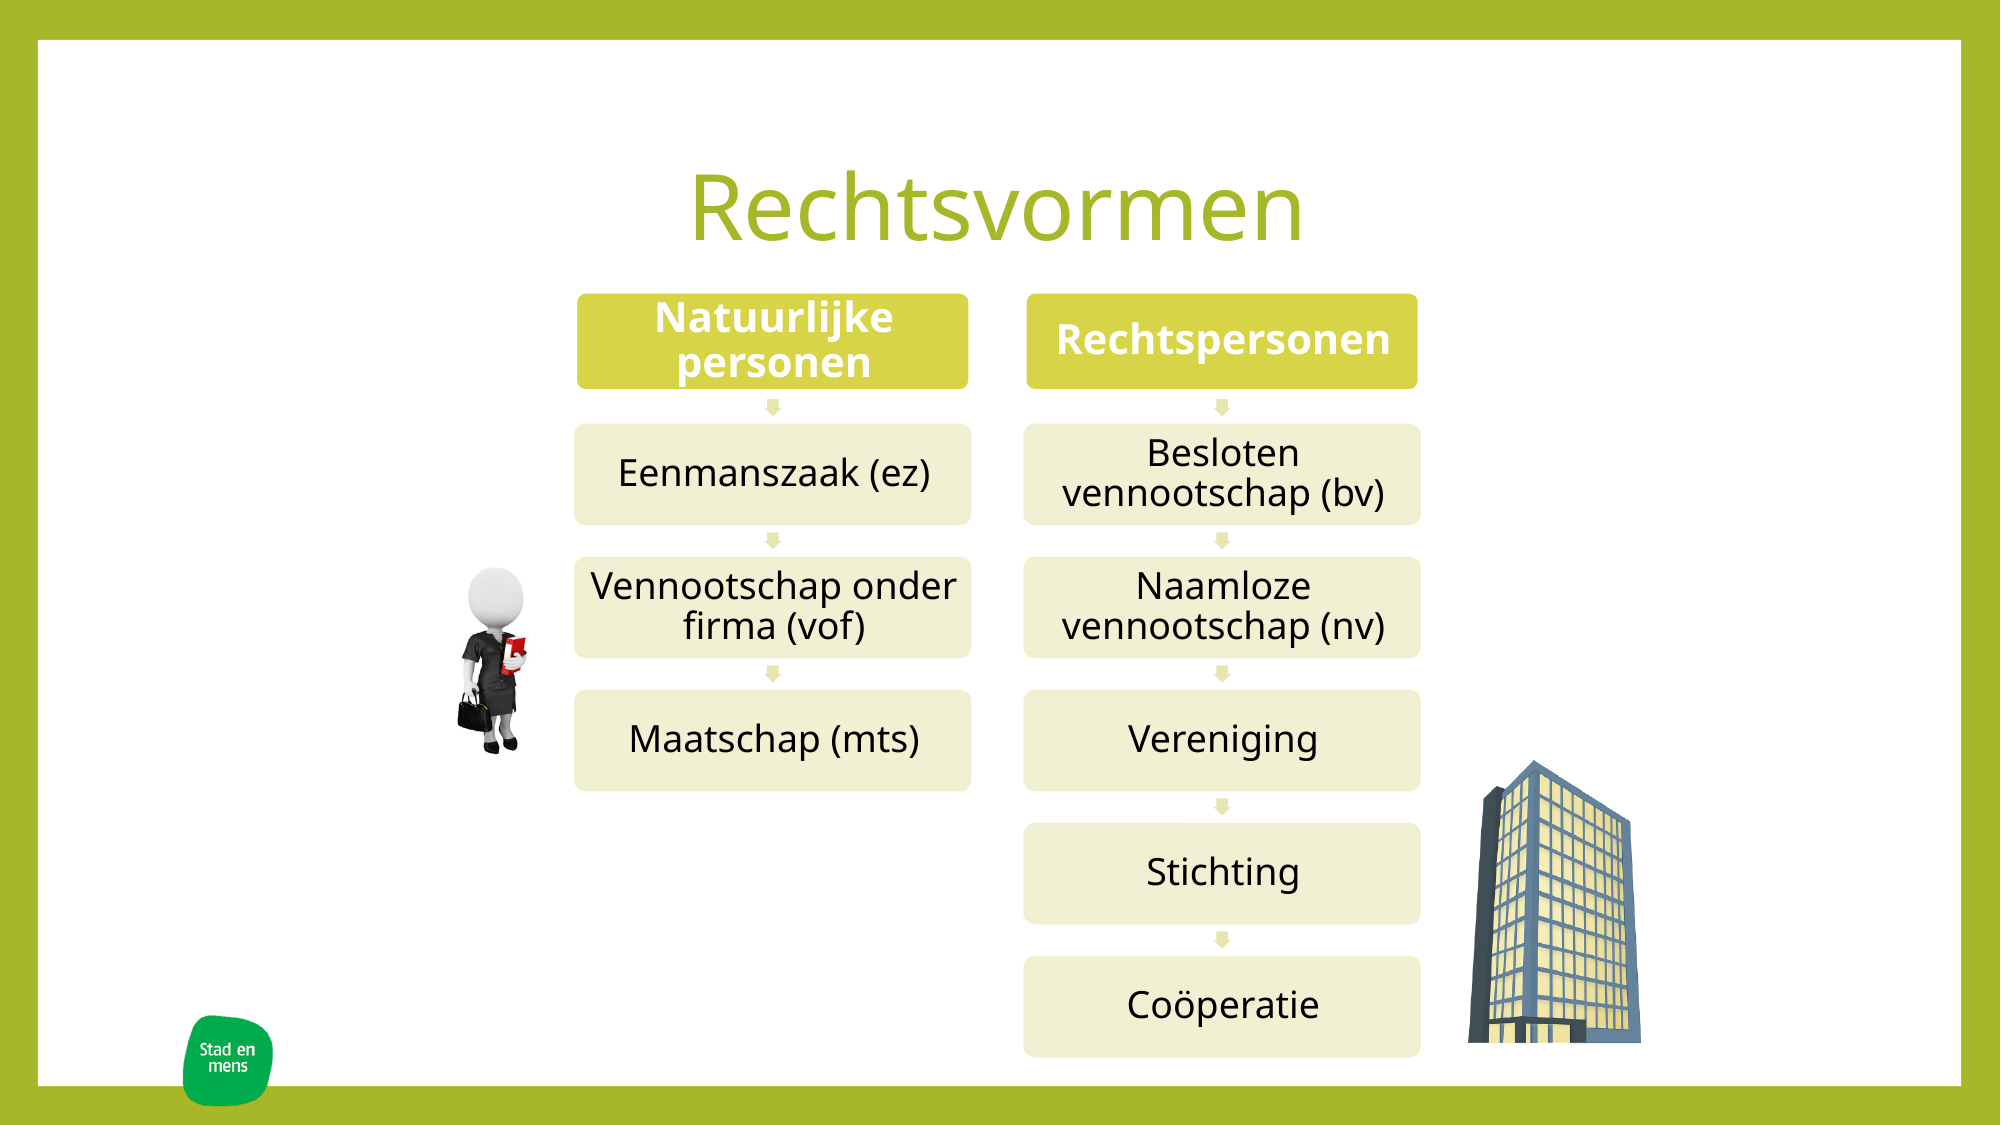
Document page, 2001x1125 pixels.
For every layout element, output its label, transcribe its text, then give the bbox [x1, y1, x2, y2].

picture [179, 1013, 273, 1110]
picture [445, 562, 545, 761]
title Rechtsvormen [187, 99, 1808, 323]
picture [1468, 759, 1642, 1046]
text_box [372, 291, 1623, 1057]
